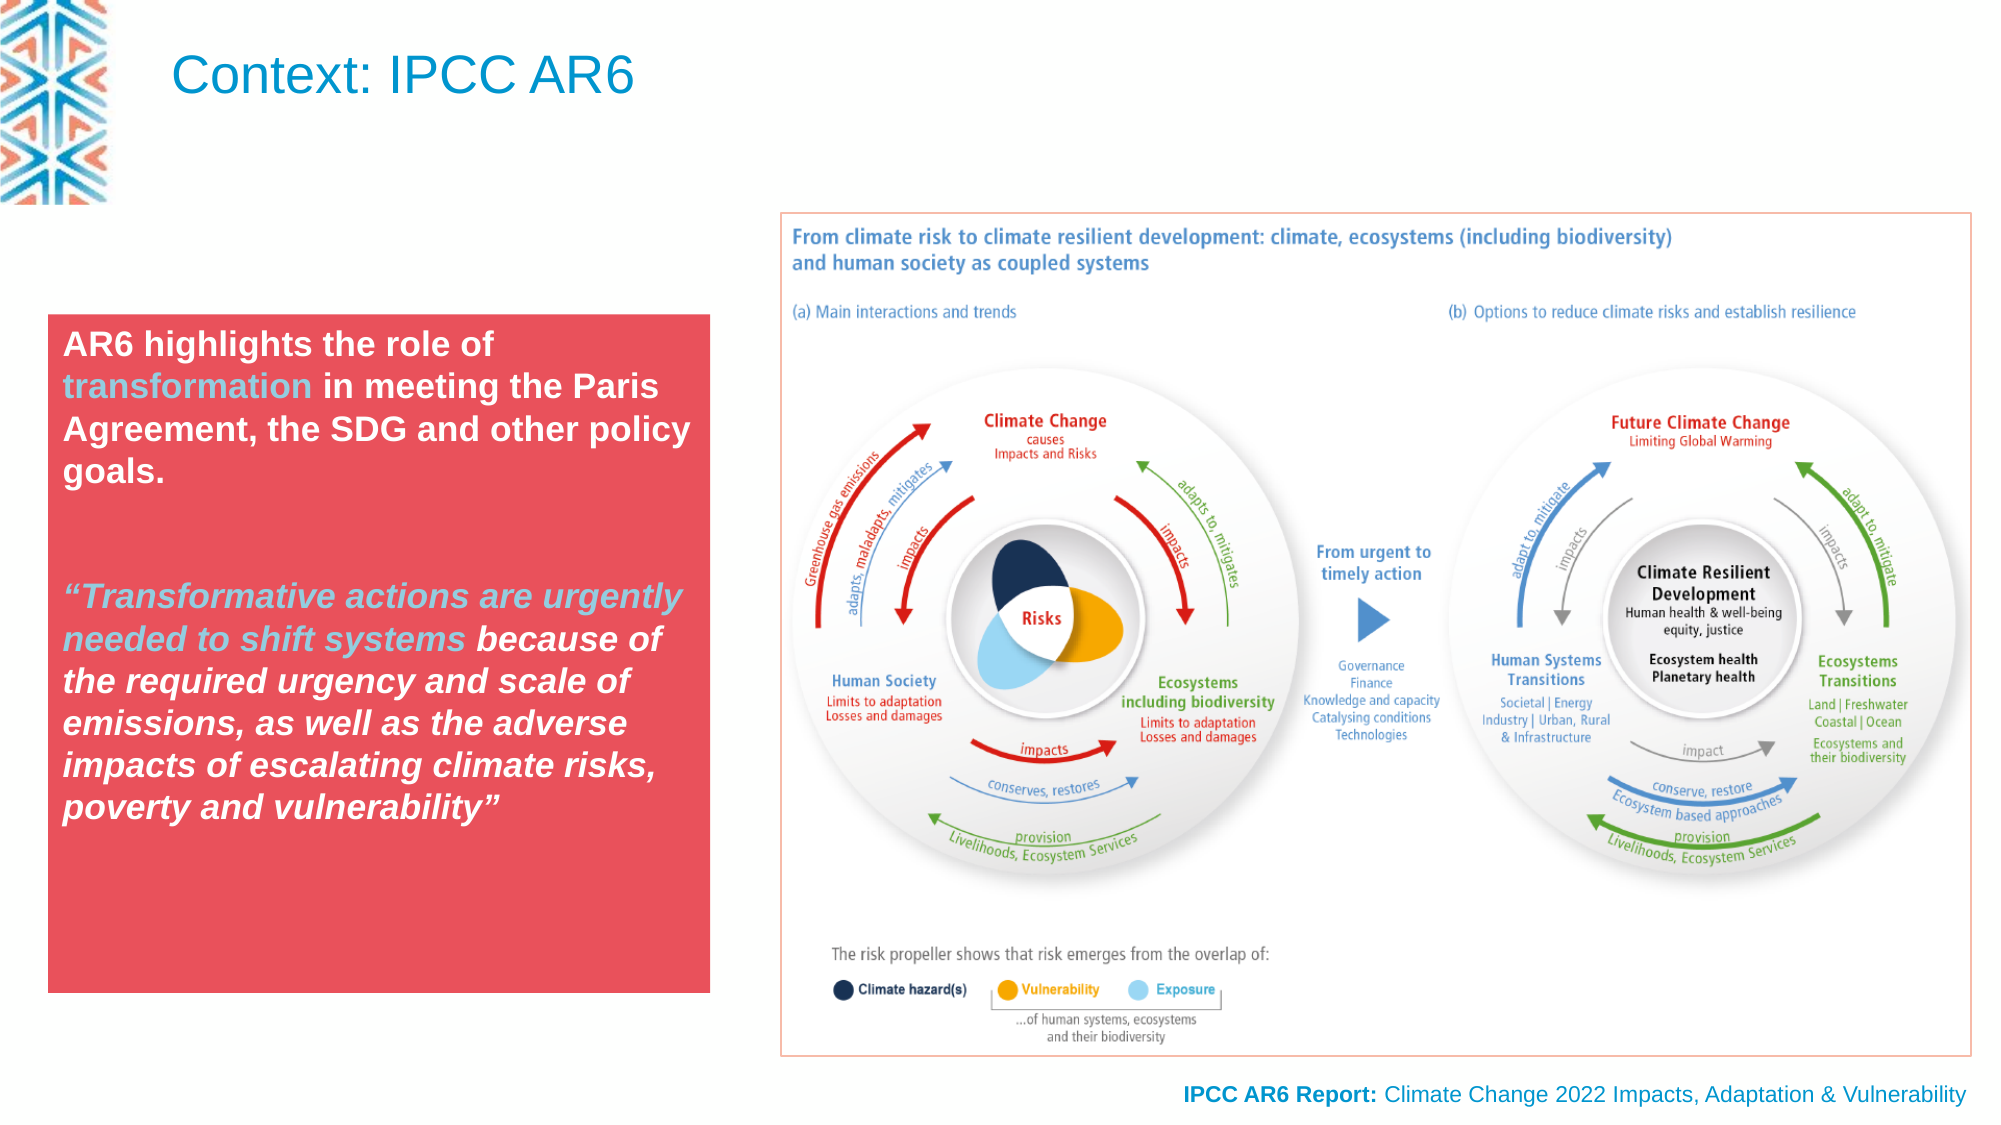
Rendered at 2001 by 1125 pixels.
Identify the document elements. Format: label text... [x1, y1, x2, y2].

text_box IPCC AR6 Report: Climate Change 2022 Impacts, Adaptation & Vulnerability [985, 1060, 1983, 1115]
text_box Context: IPCC AR6 [155, 15, 1147, 113]
picture [1, 0, 115, 204]
text_box AR6 highlights the role of transformation in meeting the Paris Agreement, the SDG and other policy goals. “Transformative actions are urgently needed to shift systems because of the required urgency and scale of emissions, as well as the adverse impacts of escalating climate risks, poverty and vulnerability” [48, 314, 711, 993]
picture [781, 213, 1970, 1055]
